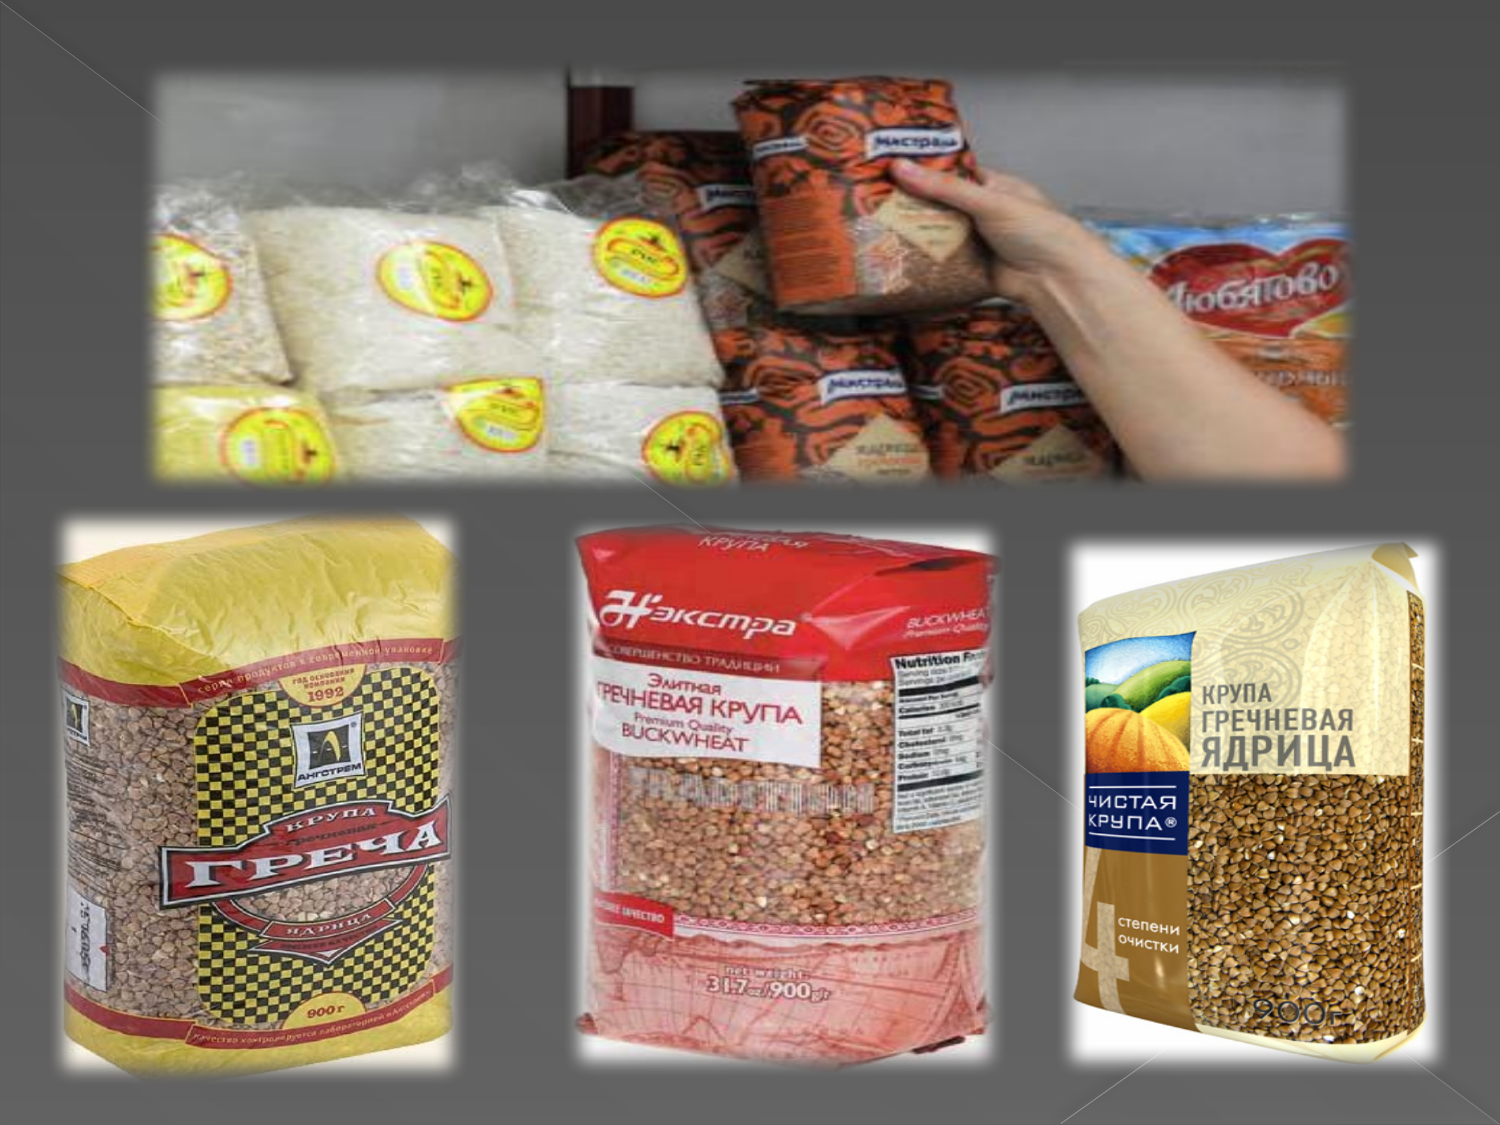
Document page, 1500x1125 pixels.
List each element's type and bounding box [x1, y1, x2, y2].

picture [140, 58, 1360, 493]
picture [1053, 527, 1454, 1079]
picture [46, 503, 469, 1087]
picture [562, 515, 1009, 1078]
